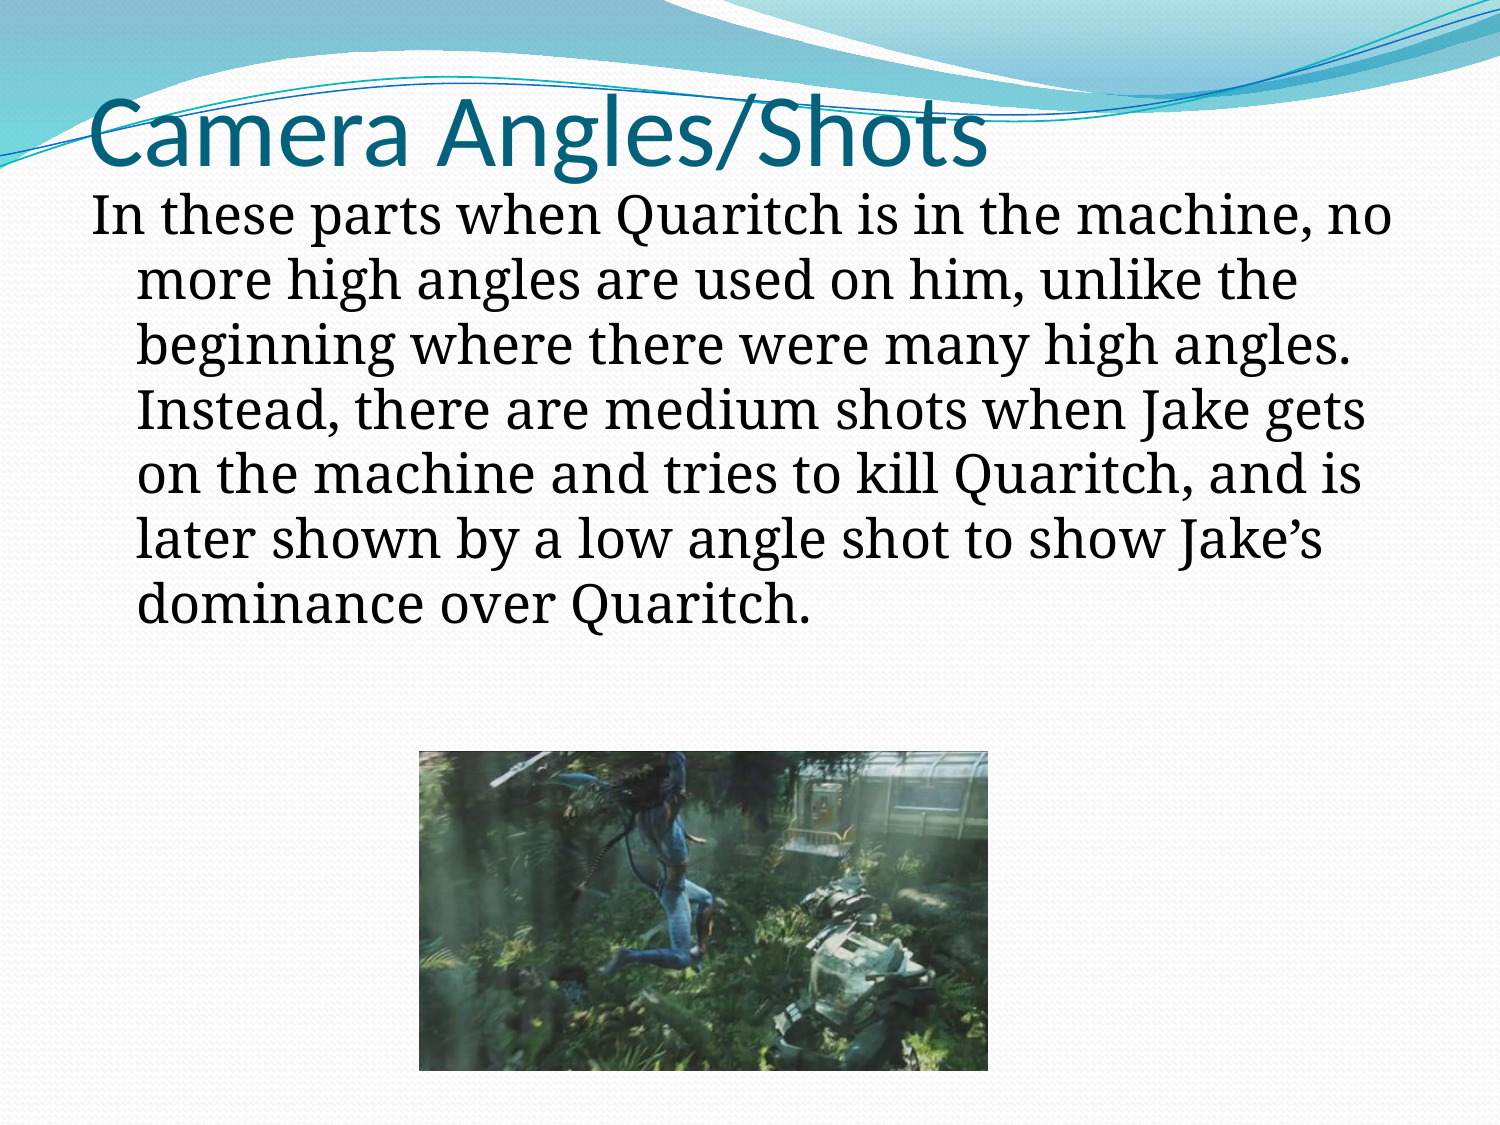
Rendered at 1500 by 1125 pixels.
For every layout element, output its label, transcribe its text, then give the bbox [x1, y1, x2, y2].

list In these parts when Quaritch is in the machine, no more high angles are used on him, unlike the beginning where there were many high angles. Instead, there are medium shots when Jake gets on the machine and tries to kill Quaritch, and is later shown by a low angle shot to show Jake’s dominance over Quaritch. [76, 172, 1427, 916]
title Camera Angles/Shots [88, 0, 1439, 188]
picture [418, 751, 989, 1072]
